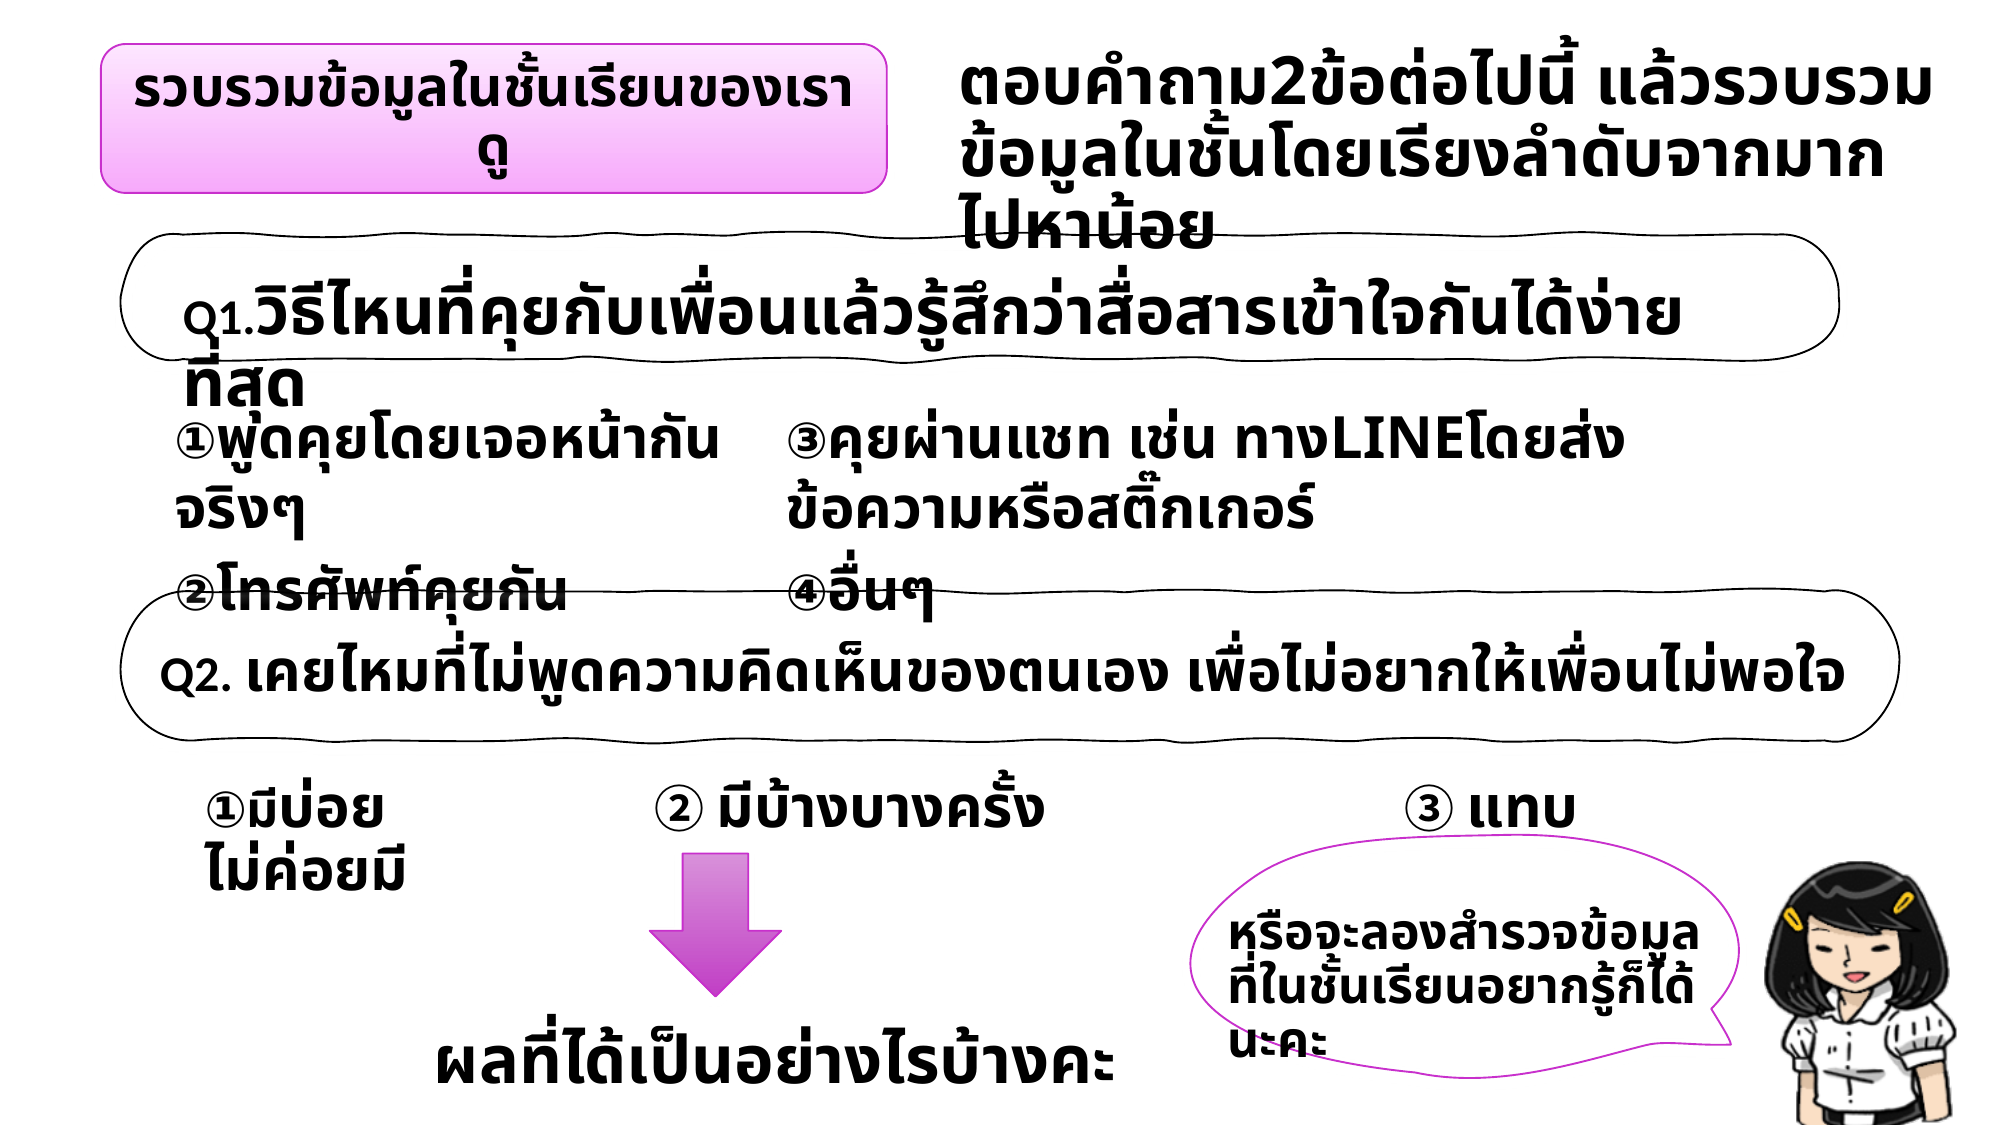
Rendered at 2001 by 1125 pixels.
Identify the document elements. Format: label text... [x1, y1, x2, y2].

text_box [119, 230, 1841, 364]
text_box [119, 589, 1901, 745]
text_box ③คุยผ่านแชท เช่น ทางLINEโดยส่งข้อความหรือสติ๊กเกอร์ ④อื่นๆ [770, 392, 1841, 630]
picture [1763, 860, 1958, 1125]
text_box ตอบคำถาม2ข้อต่อไปนี้ แล้วรวบรวมข้อมูลในชั้นโดยเรียงลำดับจากมากไปหาน้อย [943, 39, 1958, 270]
text_box ①พูดคุยโดยเจอหน้ากันจริงๆ ②โทรศัพท์คุยกัน [159, 392, 748, 595]
text_box ①มีบ่อย ②มีบ้างบางครั้ง ③แทบไม่ค่อยมี [189, 770, 1623, 911]
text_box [1189, 833, 1742, 1075]
text_box ผลที่ได้เป็นอย่างไรบ้างคะ [419, 1018, 1351, 1106]
text_box [648, 852, 783, 998]
text_box รวบรวมข้อมูลในชั้นเรียนของเราดู [99, 43, 888, 194]
